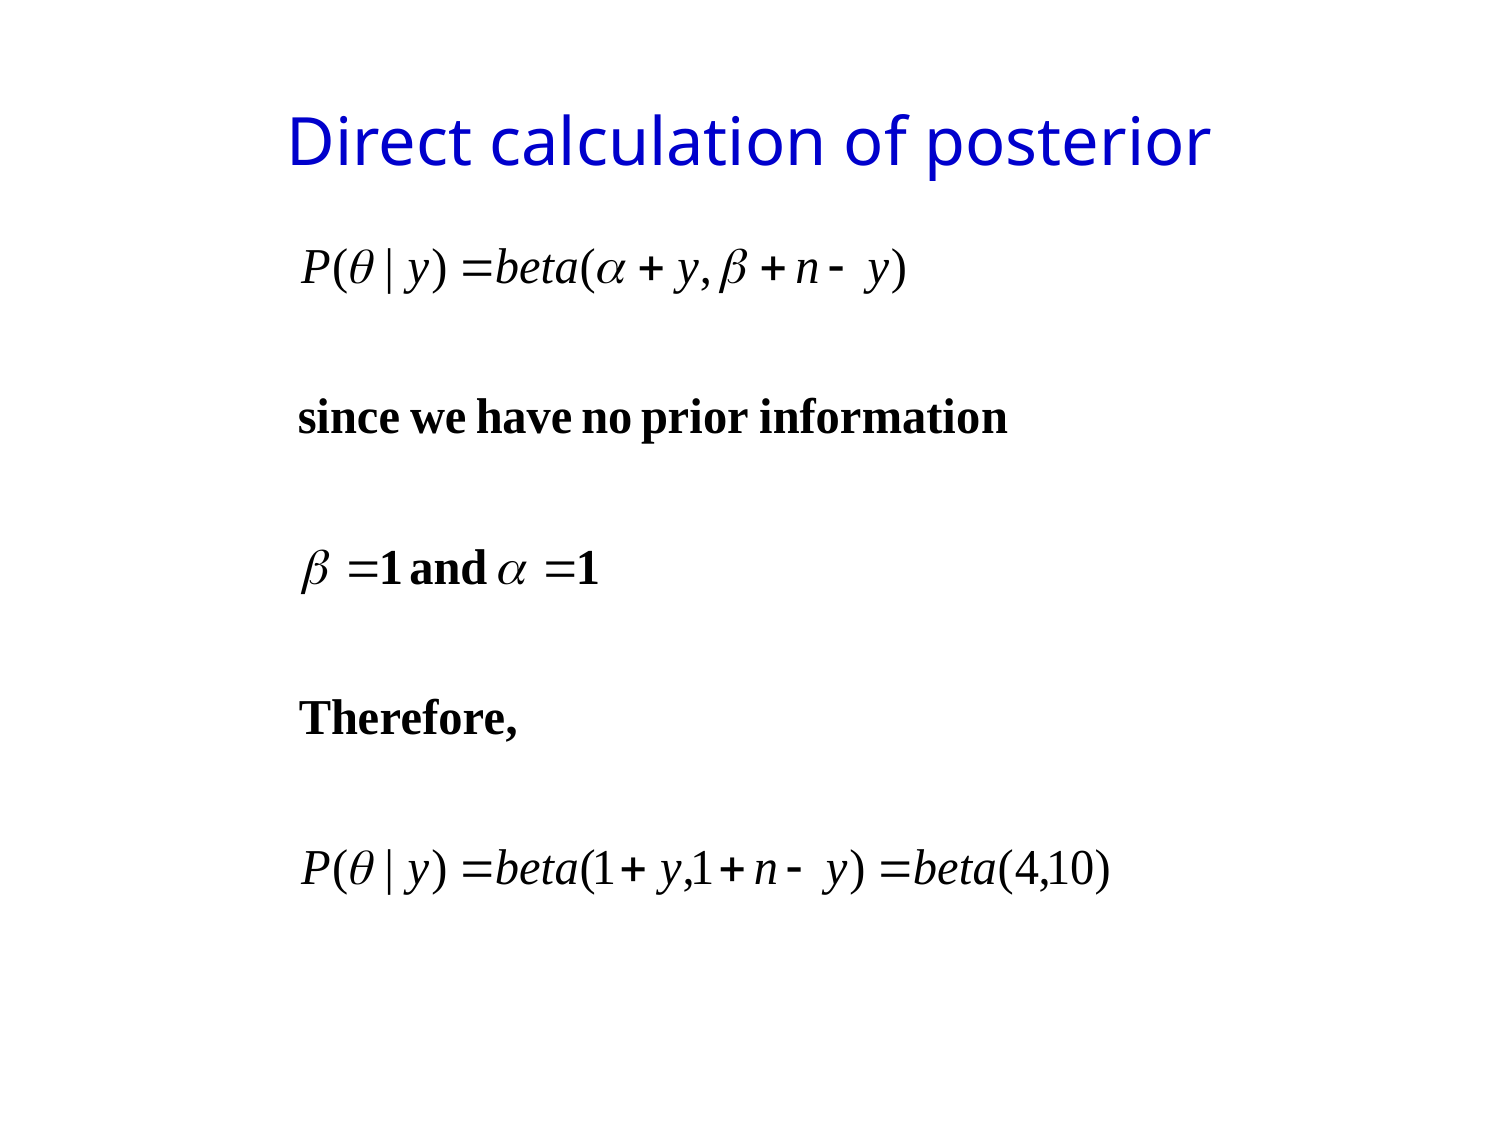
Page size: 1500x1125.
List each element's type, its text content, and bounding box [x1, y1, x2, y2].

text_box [291, 237, 1121, 1057]
title Direct calculation of posterior [75, 45, 1425, 233]
